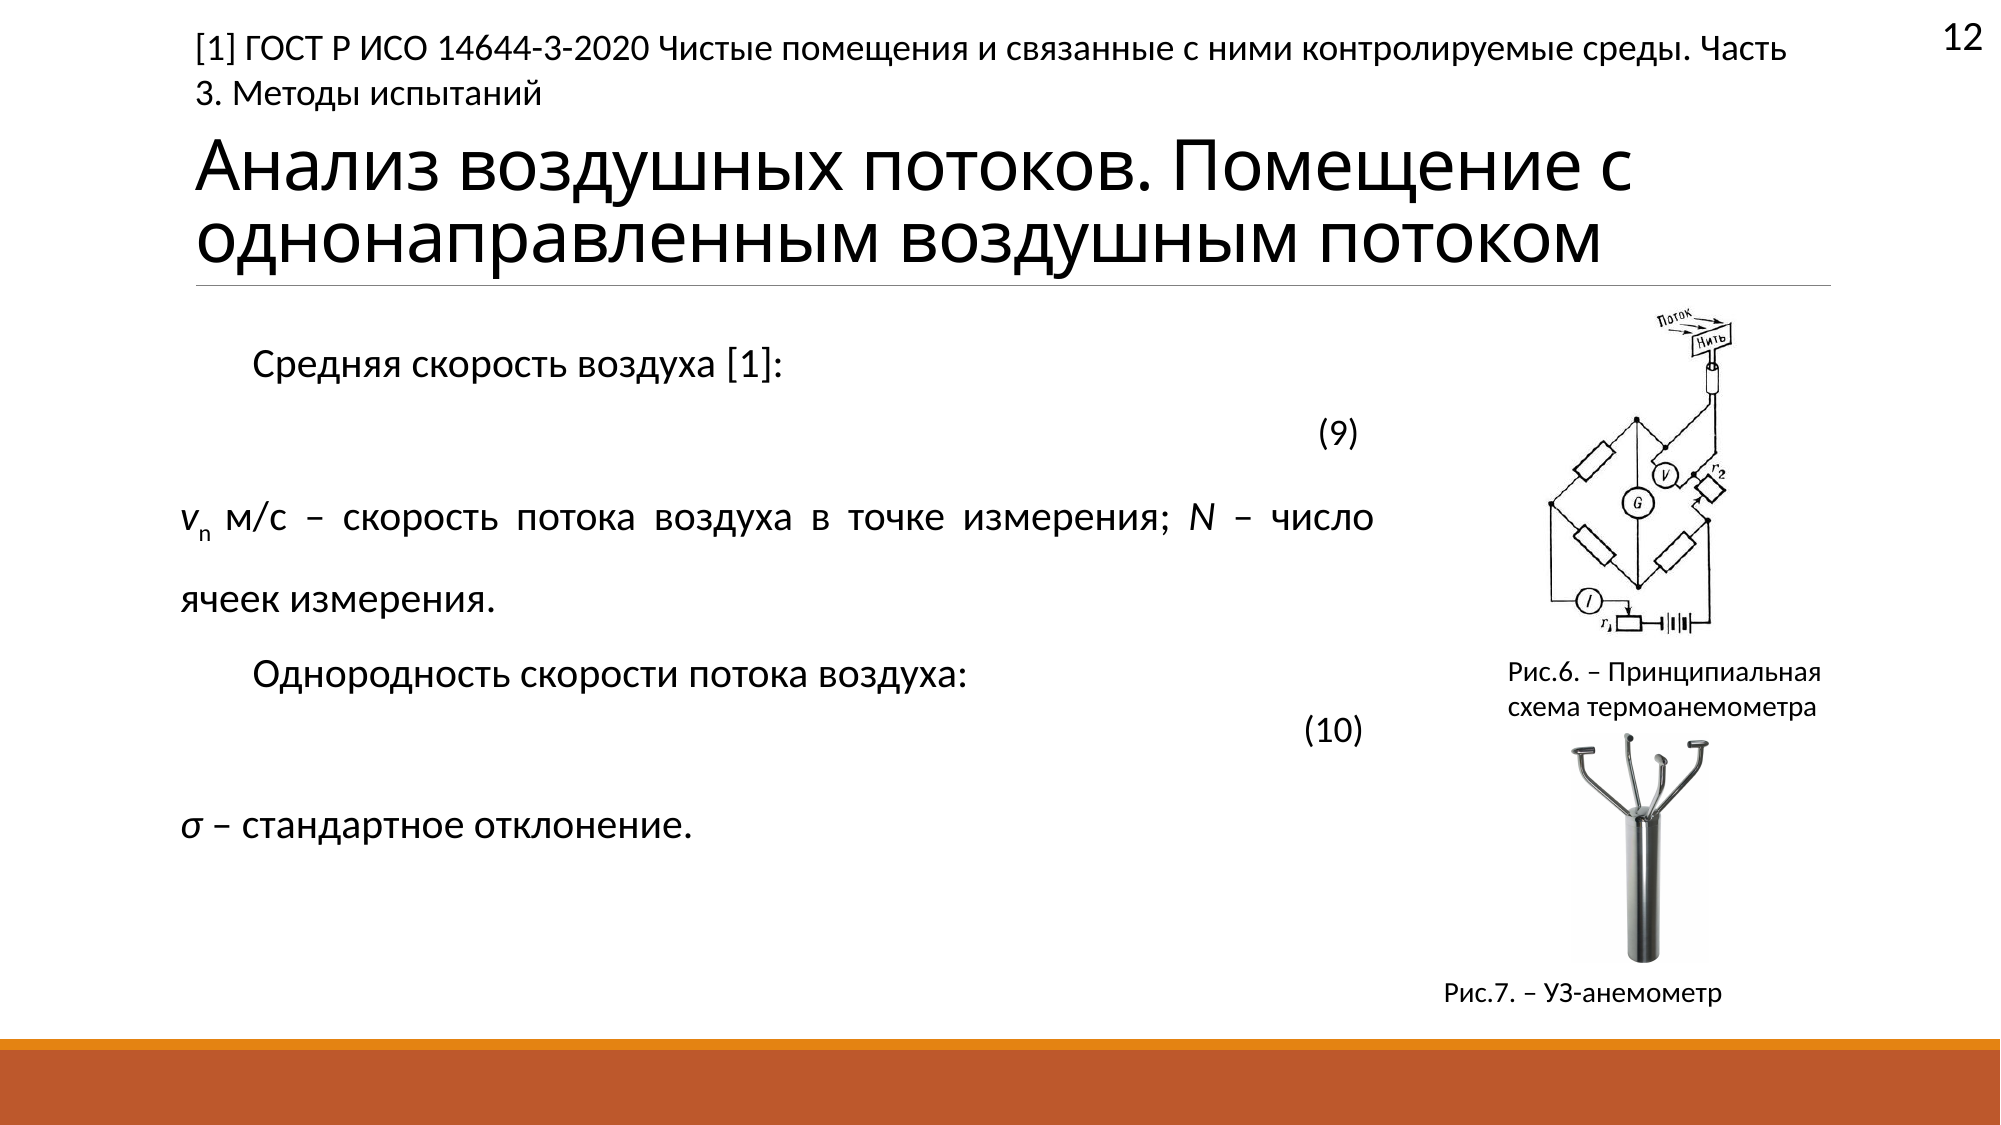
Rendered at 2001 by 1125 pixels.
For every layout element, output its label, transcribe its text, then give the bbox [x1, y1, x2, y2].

list Средняя скорость воздуха [1]: vn м/с – скорость потока воздуха в точке измерения; N – число ячеек измерения. Однородность скорости потока воздуха: σ – стандартное отклонение. [180, 302, 1375, 963]
text_box Рис.6. – Принципиальная схема термоанемометра [1493, 644, 1872, 730]
text_box Рис.7. – УЗ-анемометр [1429, 965, 1851, 1016]
picture [1570, 733, 1710, 964]
picture [1536, 300, 1744, 644]
text_box [1] ГОСТ Р ИСО 14644-3-2020 Чистые помещения и связанные с ними контролируемые среды. Часть 3. Методы испытаний [179, 15, 1830, 121]
text_box 12 [1923, 1, 2000, 67]
title Анализ воздушных потоков. Помещение с однонаправленным воздушным потоком [180, 123, 1830, 285]
